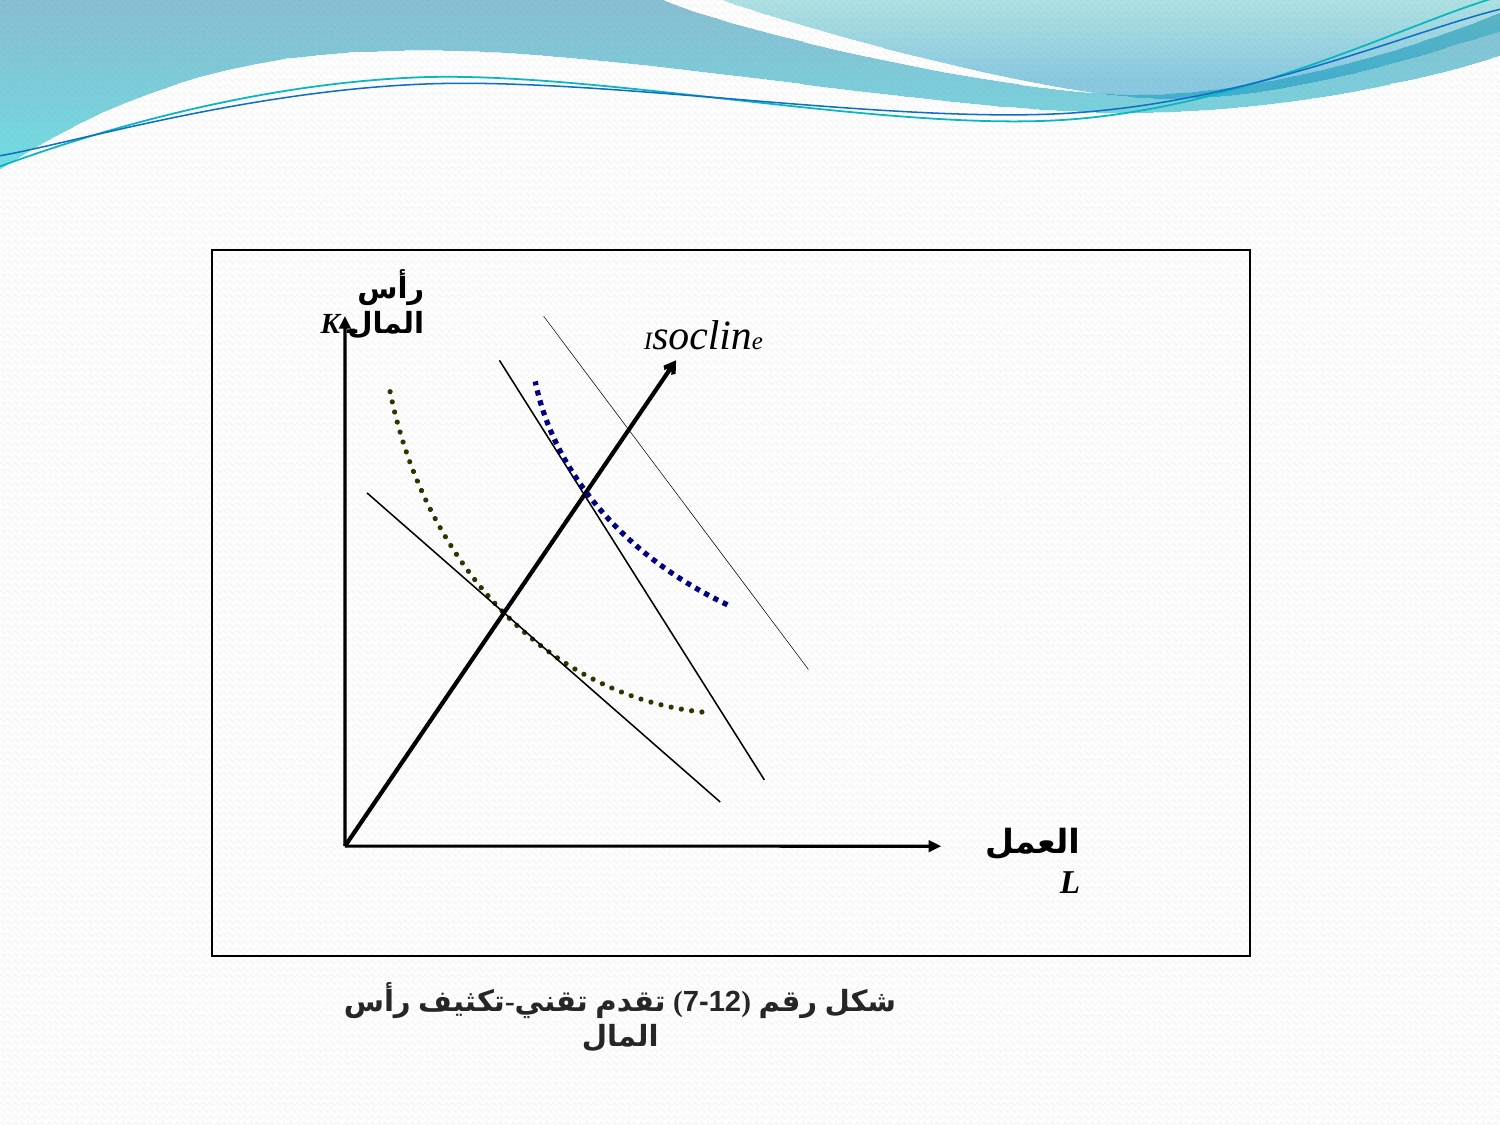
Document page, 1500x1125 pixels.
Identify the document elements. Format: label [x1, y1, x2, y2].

text_box [212, 249, 1251, 1070]
